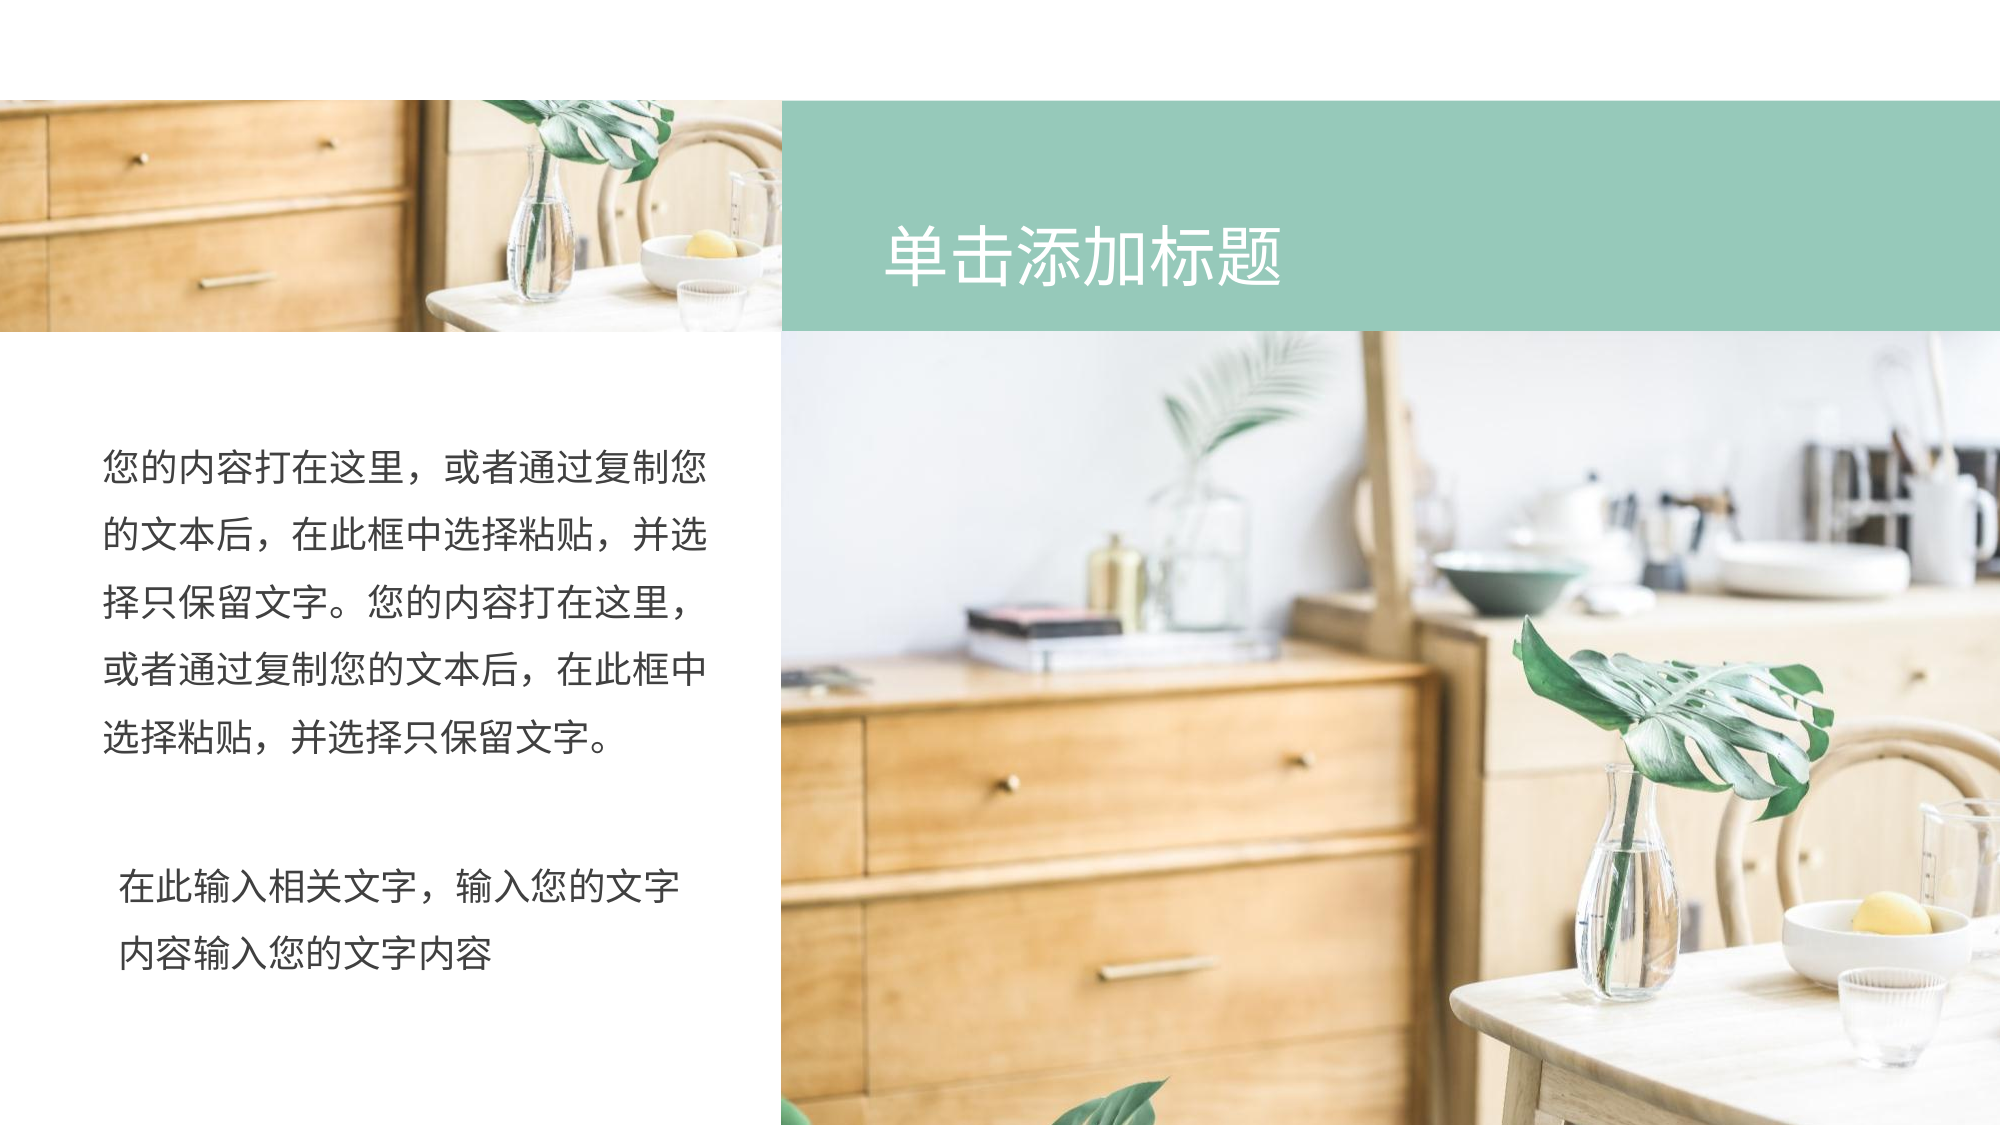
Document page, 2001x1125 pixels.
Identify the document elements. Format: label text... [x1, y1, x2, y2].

text_box [782, 100, 2000, 331]
text_box 您的内容打在这里，或者通过复制您的文本后，在此框中选择粘贴，并选择只保留文字。您的内容打在这里，或者通过复制您的文本后，在此框中选择粘贴，并选择只保留文字。 [102, 421, 709, 759]
picture [0, 100, 2000, 1125]
text_box 在此输入相关文字，输入您的文字内容输入您的文字内容 [101, 831, 707, 984]
text_box 单击添加标题 [882, 214, 1403, 295]
